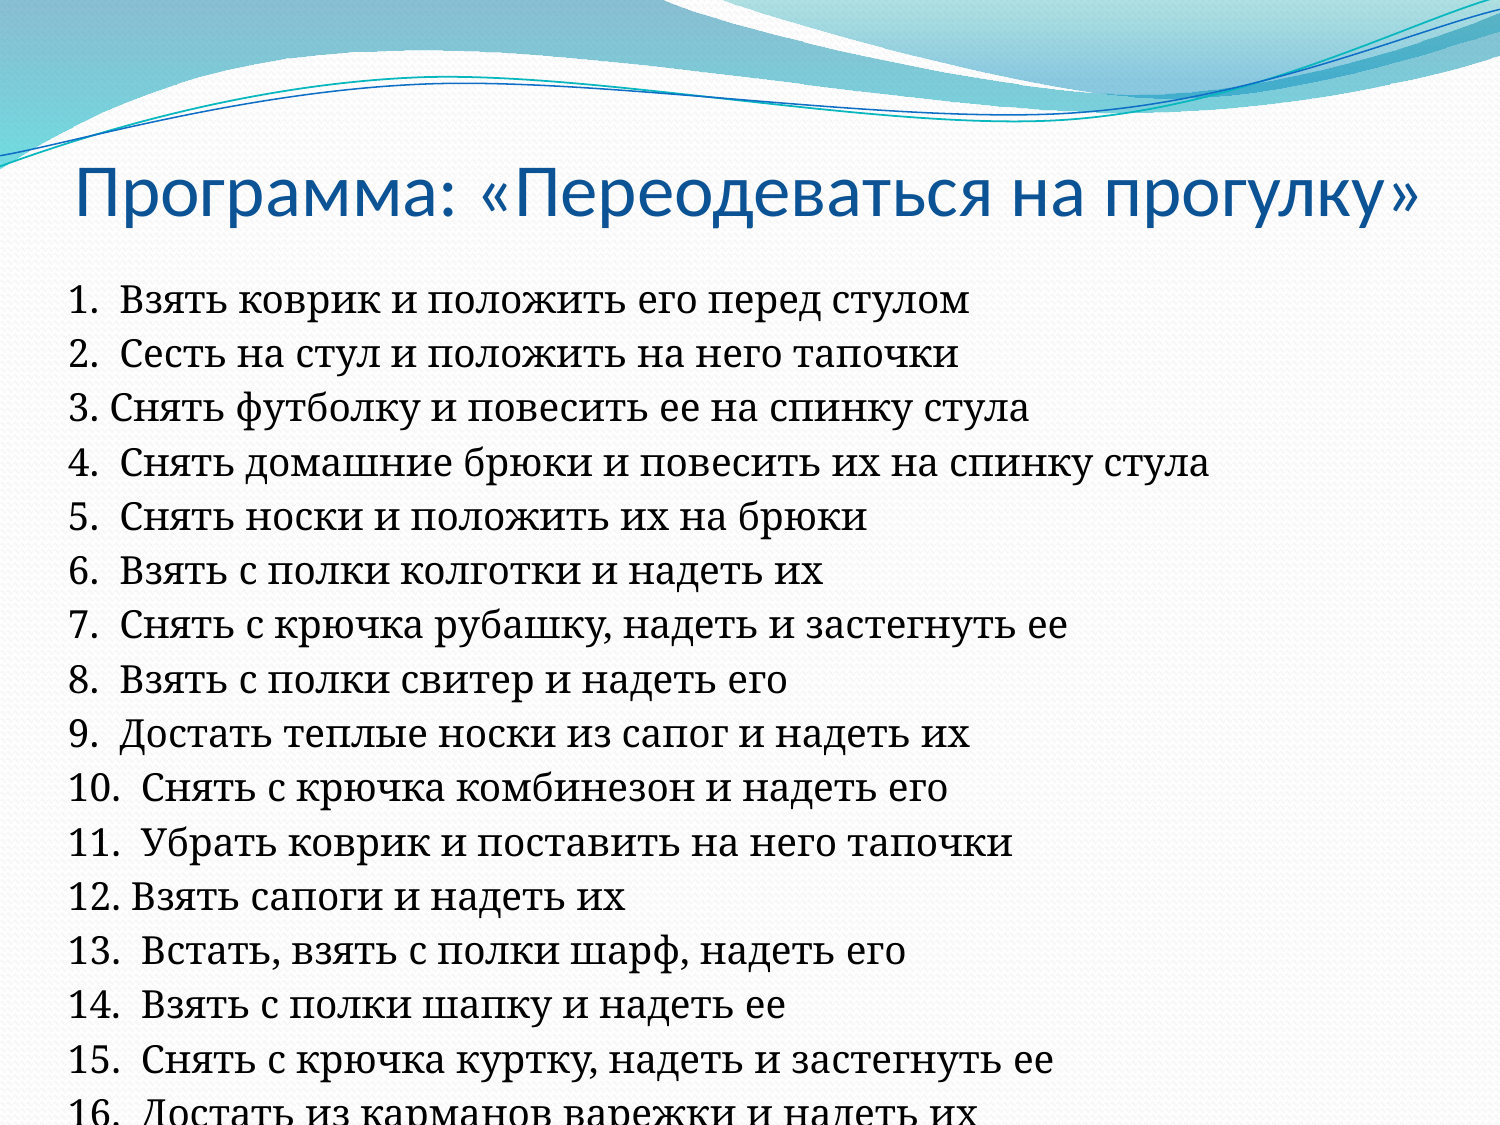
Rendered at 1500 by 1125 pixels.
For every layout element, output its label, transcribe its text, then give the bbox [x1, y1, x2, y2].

list 1. Взять коврик и положить его перед стулом 2. Сесть на стул и положить на него тапочки 3. Снять футболку и повесить ее на спинку стула 4. Снять домашние брюки и повесить их на спинку стула 5. Снять носки и положить их на брюки 6. Взять с полки колготки и надеть их 7. Снять с крючка рубашку, надеть и застегнуть ее 8. Взять с полки свитер и надеть его 9. Достать теплые носки из сапог и надеть их 10. Снять с крючка комбинезон и надеть его 11. Убрать коврик и поставить на него тапочки 12. Взять сапоги и надеть их 13. Встать, взять с полки шарф, надеть его 14. Взять с полки шапку и надеть ее 15. Снять с крючка куртку, надеть и застегнуть ее 16. Достать из карманов варежки и надеть их [64, 267, 1420, 1125]
title Программа: «Переодеваться на прогулку» [0, 70, 1500, 232]
